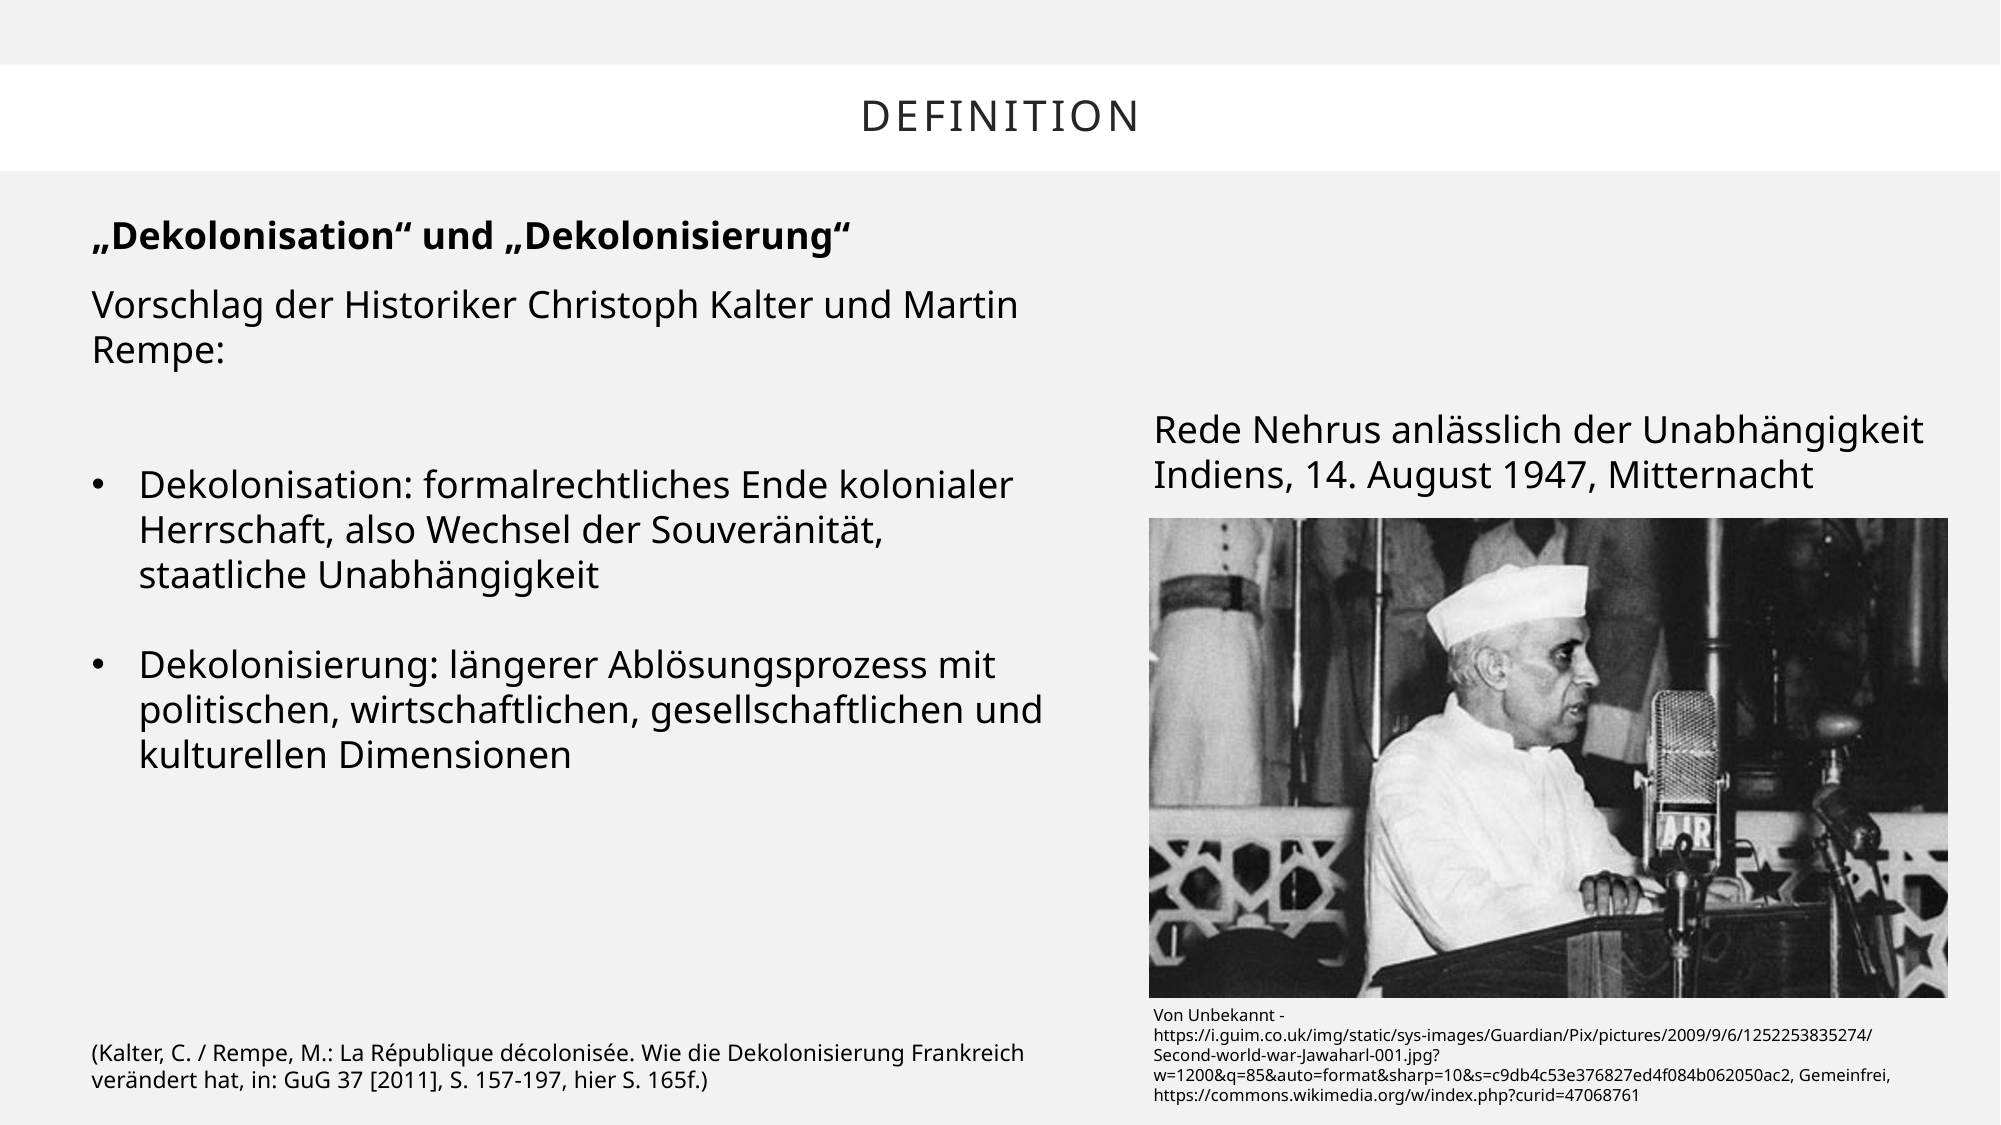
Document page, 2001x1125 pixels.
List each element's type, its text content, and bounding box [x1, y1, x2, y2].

title Definition [0, 62, 2000, 173]
text_box Von Unbekannt - https://i.guim.co.uk/img/static/sys-images/Guardian/Pix/pictures/2009/9/6/1252253835274/Second-world-war-Jawaharl-001.jpg?w=1200&q=85&auto=format&sharp=10&s=c9db4c53e376827ed4f084b062050ac2, Gemeinfrei, https://commons.wikimedia.org/w/index.php?curid=47068761 [1138, 997, 1948, 1113]
text_box „Dekolonisation“ und „Dekolonisierung“ [76, 204, 1072, 265]
picture [1149, 518, 1948, 998]
text_box Rede Nehrus anlässlich der Unabhängigkeit Indiens, 14. August 1947, Mitternacht [1138, 399, 1948, 504]
text_box Vorschlag der Historiker Christoph Kalter und Martin Rempe: Dekolonisation: formalrechtliches Ende kolonialer Herrschaft, also Wechsel der Souveränität, staatliche Unabhängigkeit Dekolonisierung: längerer Ablösungsprozess mit politischen, wirtschaftlichen, gesellschaftlichen und kulturellen Dimensionen (Kalter, C. / Rempe, M.: La République décolonisée. Wie die Dekolonisierung Frankreich verändert hat, in: GuG 37 [2011], S. 157-197, hier S. 165f.) [76, 273, 1072, 1101]
